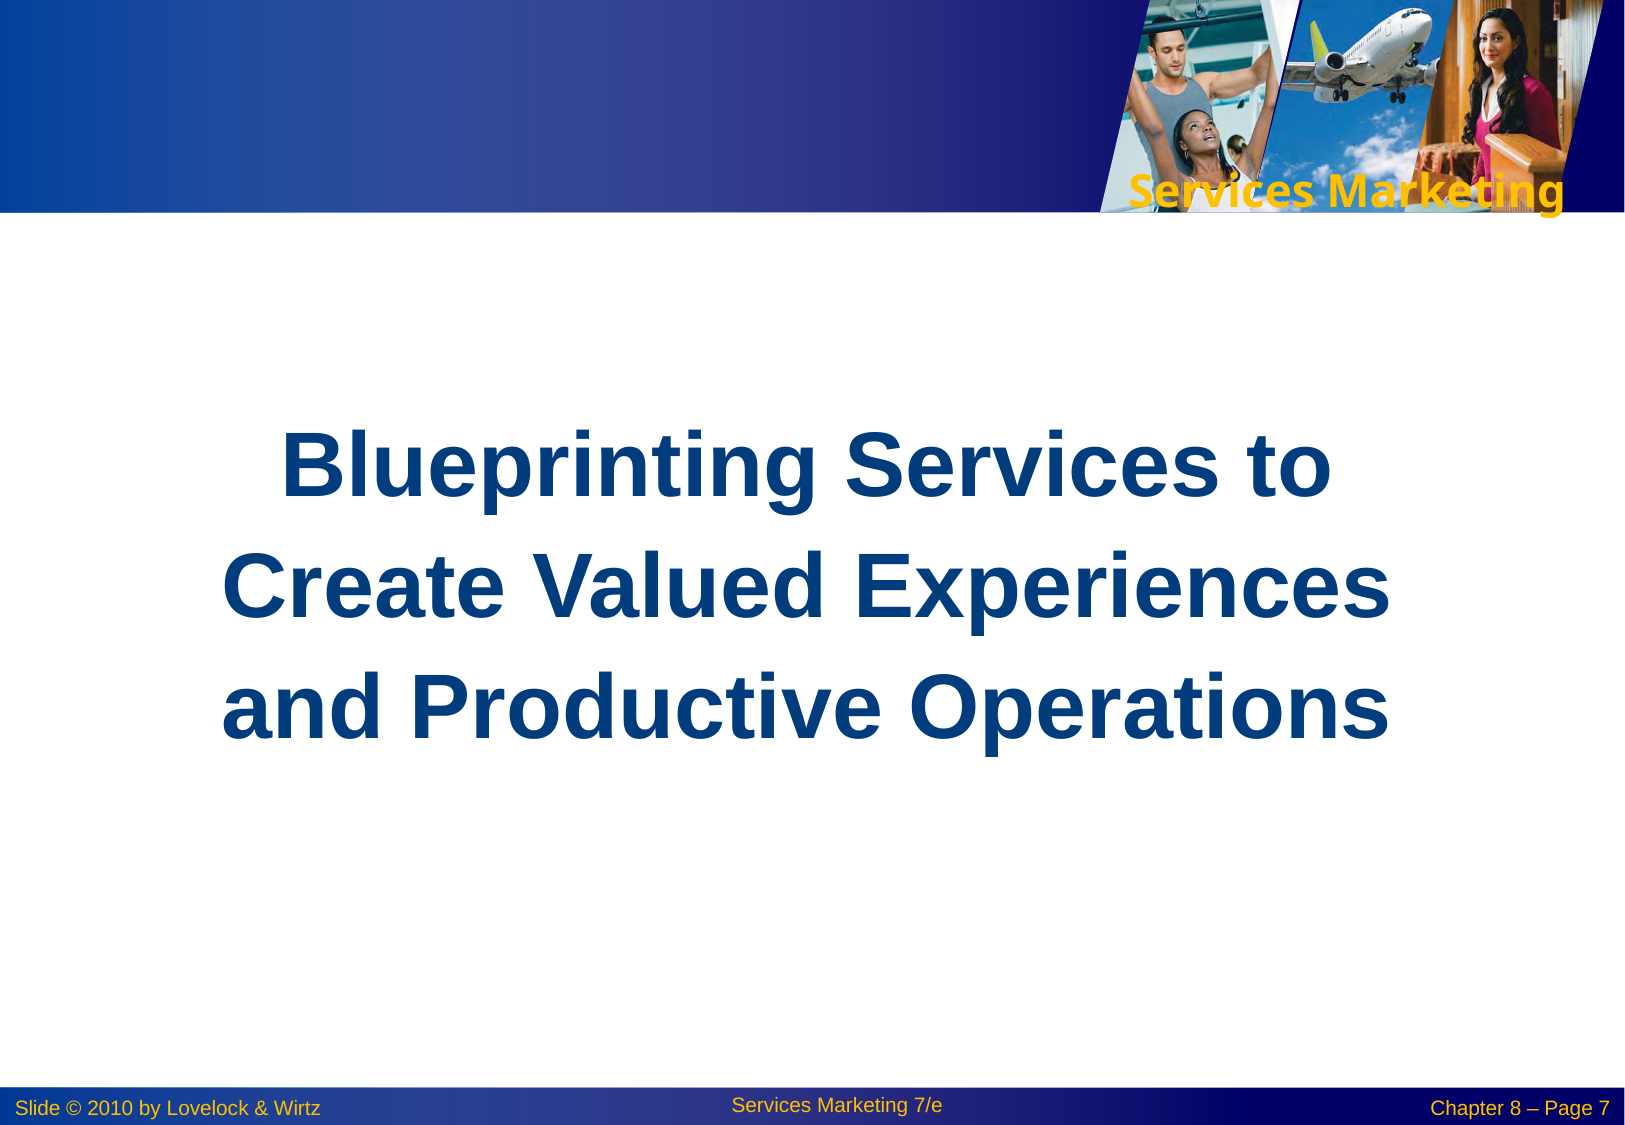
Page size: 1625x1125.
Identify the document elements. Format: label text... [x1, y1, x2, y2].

text_box Blueprinting Services to Create Valued Experiences and Productive Operations [115, 410, 1500, 740]
picture [1100, 0, 1604, 213]
picture [1546, 187, 1556, 202]
picture [1162, 186, 1172, 192]
